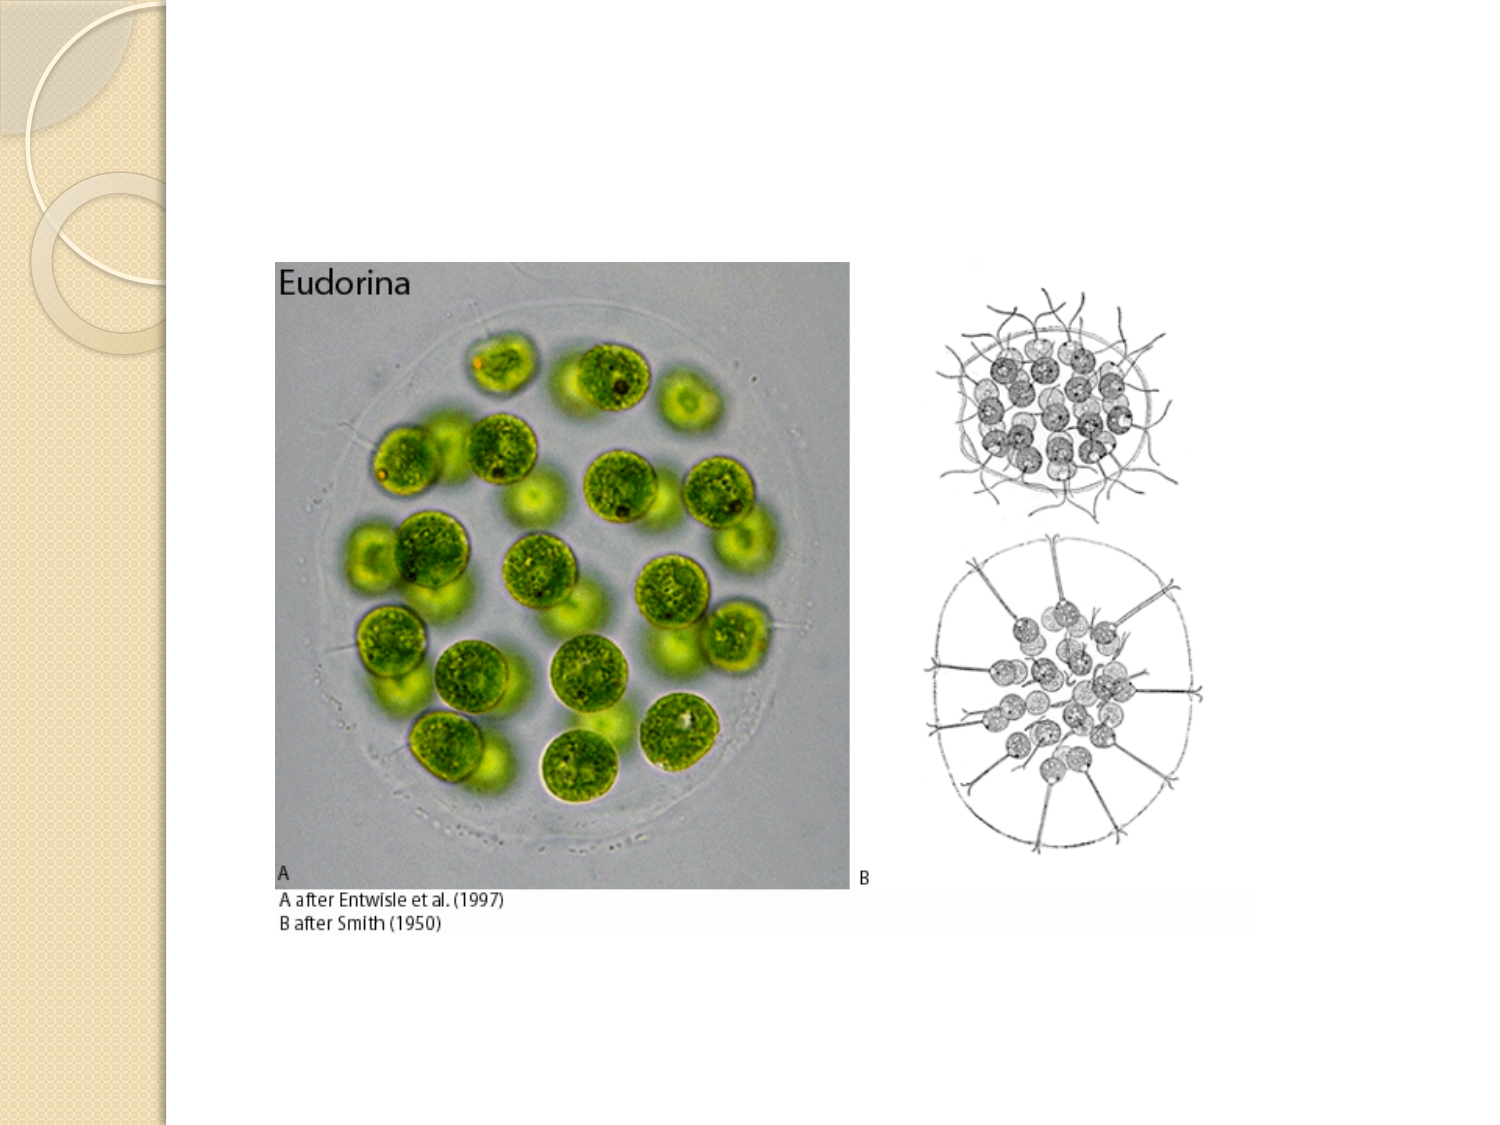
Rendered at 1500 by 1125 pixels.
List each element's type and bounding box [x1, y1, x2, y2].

list [274, 262, 1251, 935]
